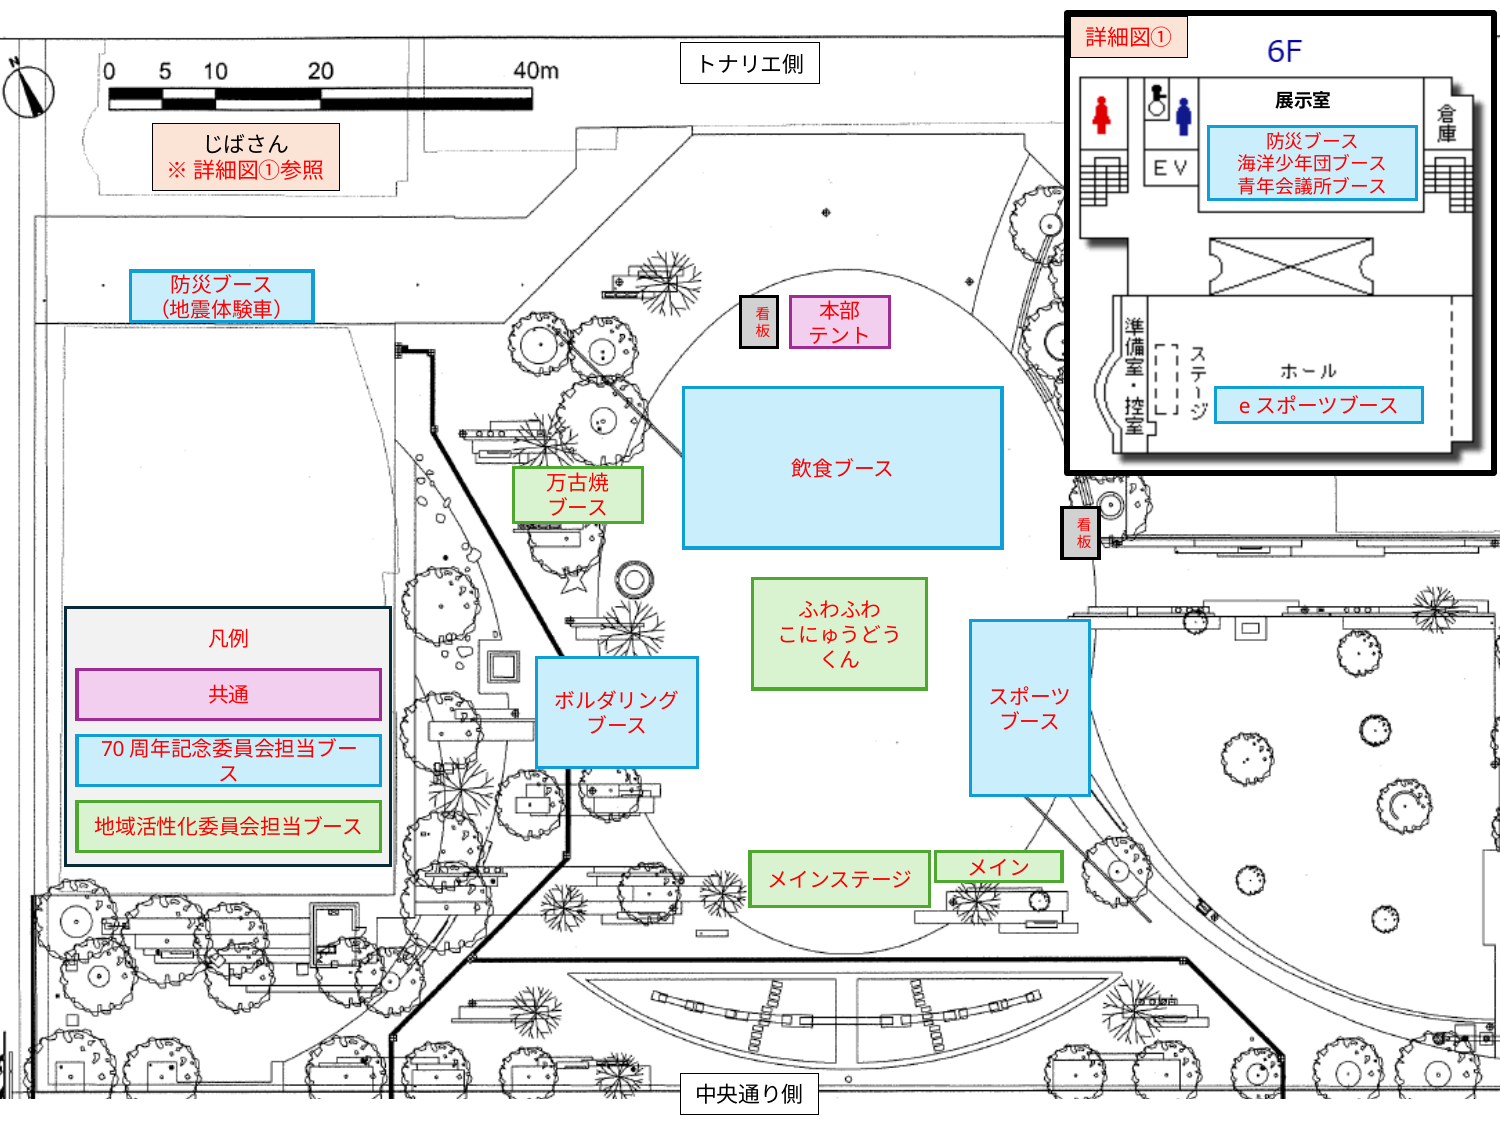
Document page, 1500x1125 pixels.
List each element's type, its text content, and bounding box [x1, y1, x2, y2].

text_box 中央通り側 [680, 1099, 819, 1115]
picture [0, 15, 1500, 1099]
